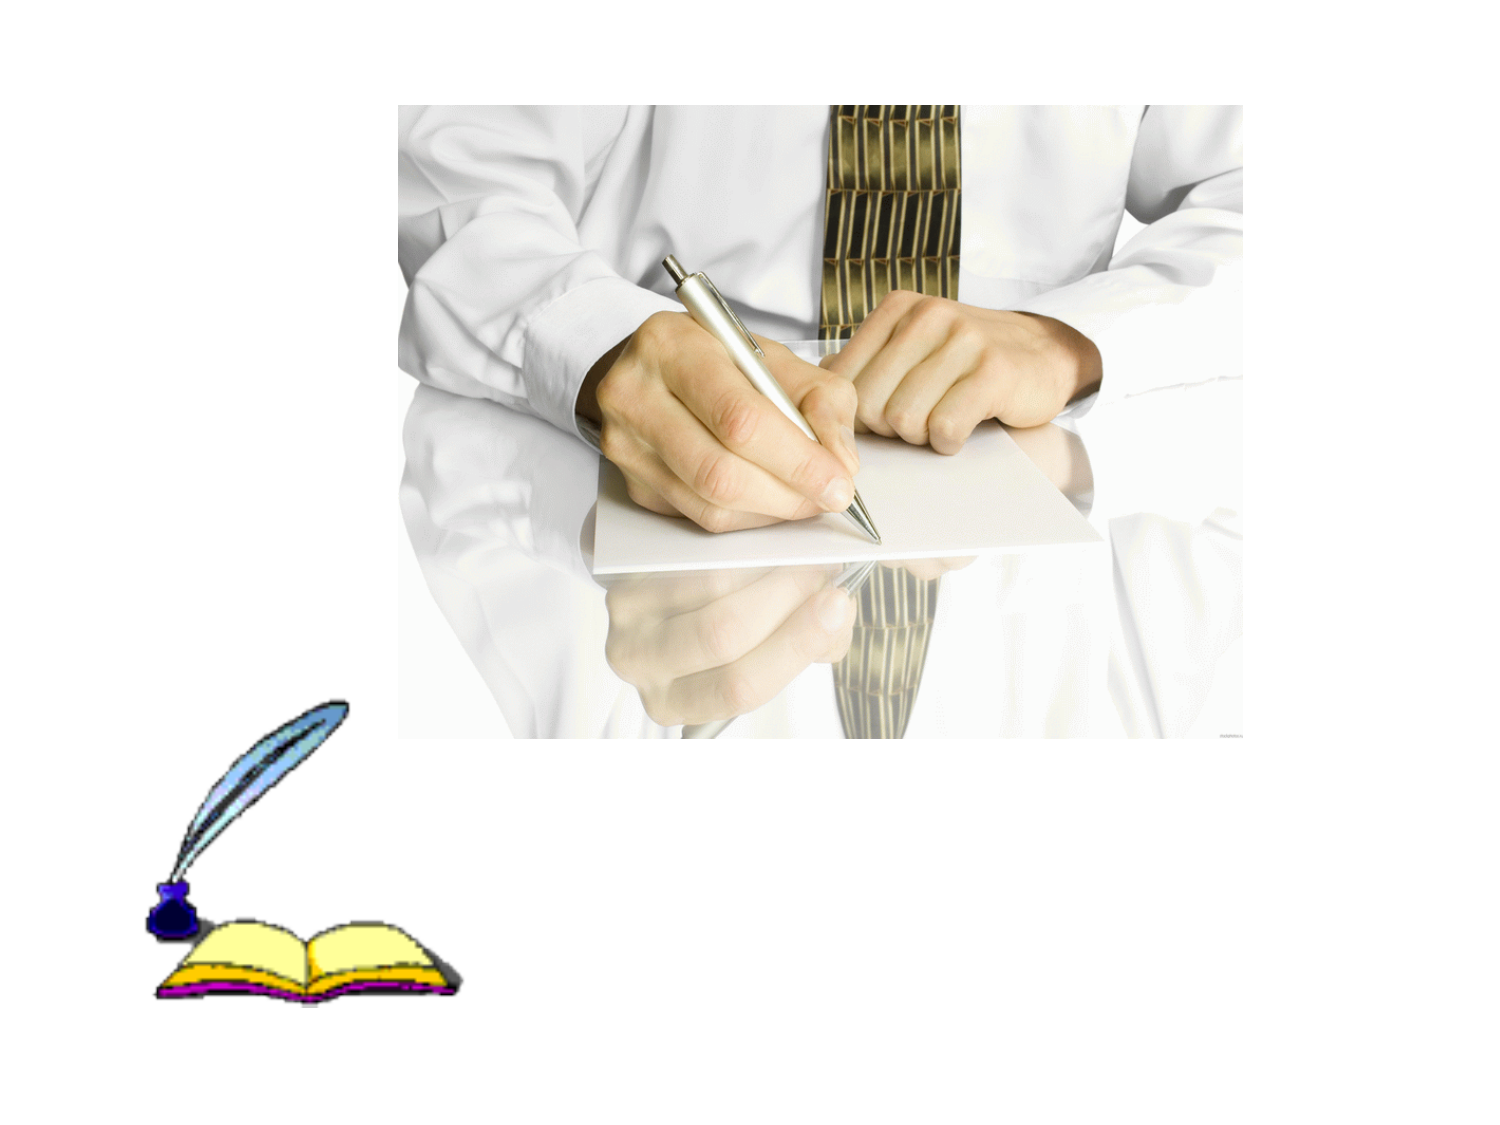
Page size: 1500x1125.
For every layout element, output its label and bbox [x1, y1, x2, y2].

picture [105, 105, 1243, 1008]
